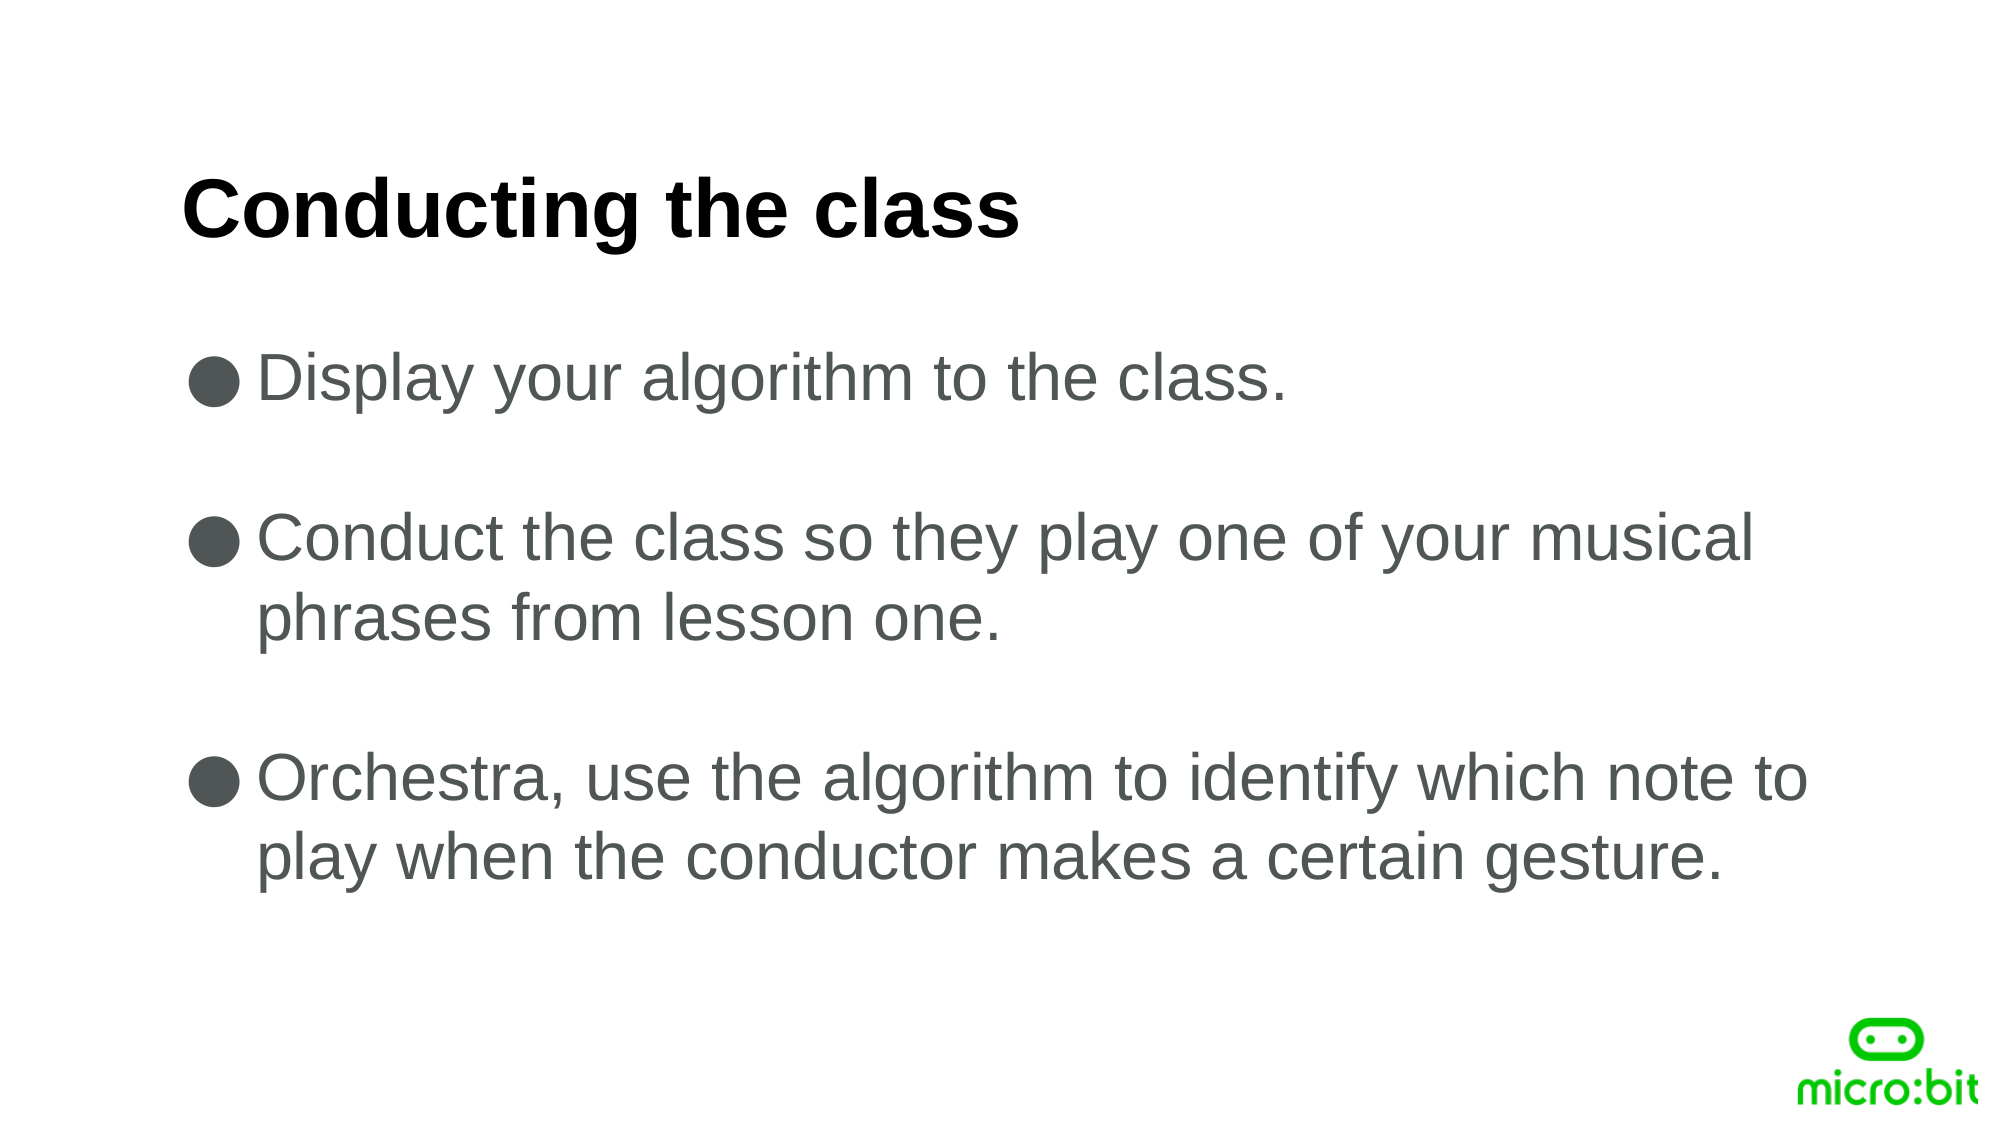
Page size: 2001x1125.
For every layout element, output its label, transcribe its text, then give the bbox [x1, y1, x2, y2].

text_box Conducting the class Display your algorithm to the class. Conduct the class so they play one of your musical phrases from lesson one. Orchestra, use the algorithm to identify which note to play when the conductor makes a certain gesture. [166, 60, 1871, 884]
picture [1797, 1017, 1978, 1106]
